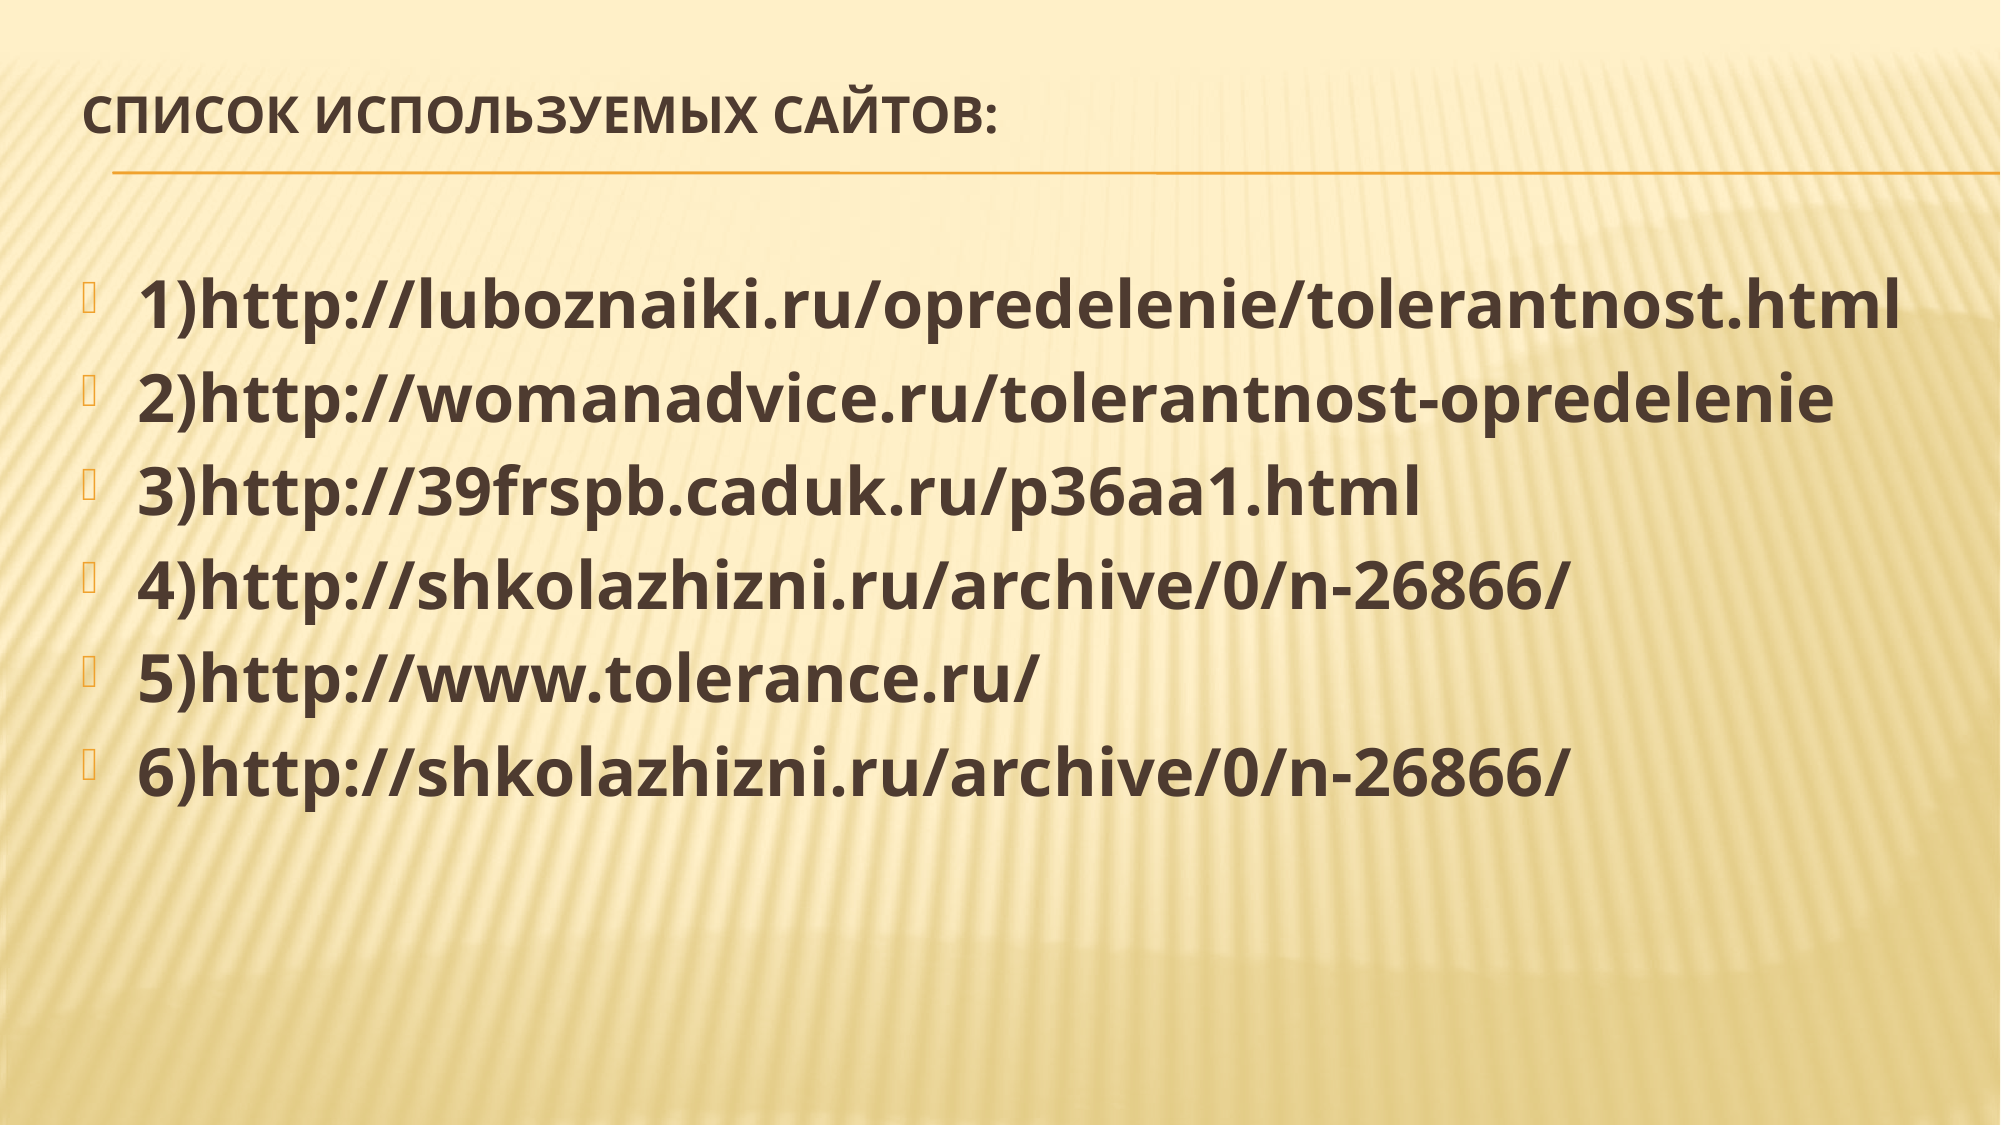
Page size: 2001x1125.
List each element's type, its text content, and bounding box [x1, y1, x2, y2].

list 1)http://luboznaiki.ru/opredelenie/tolerantnost.html 2)http://womanadvice.ru/tolerantnost-opredelenie 3)http://39frspb.caduk.ru/p36aa1.html 4)http://shkolazhizni.ru/archive/0/n-26866/ 5)http://www.tolerance.ru/ 6)http://shkolazhizni.ru/archive/0/n-26866/ [66, 254, 1967, 998]
title Список используемых сайтов: [66, 75, 1967, 213]
